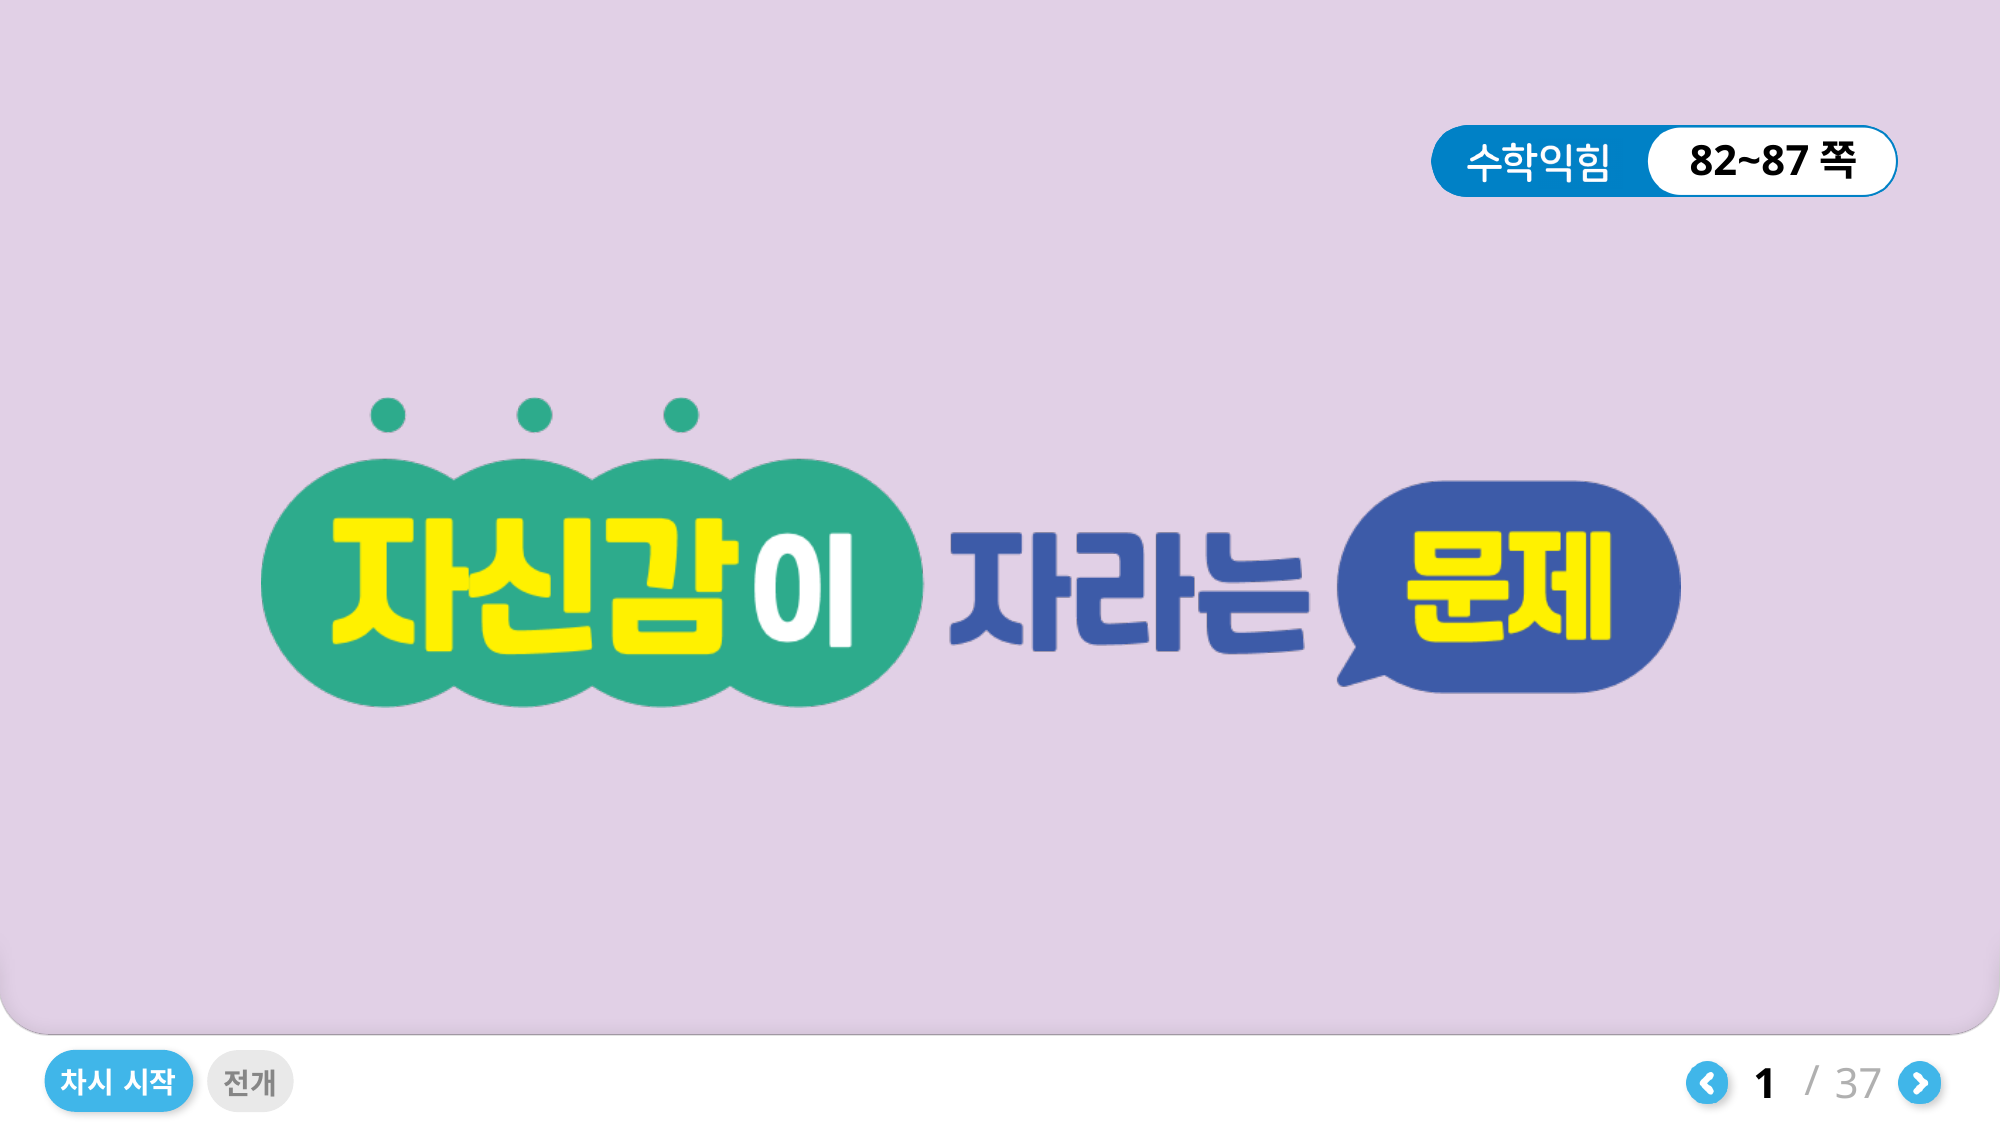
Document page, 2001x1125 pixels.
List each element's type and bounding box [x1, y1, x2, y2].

picture [0, 929, 2000, 1125]
text_box [1685, 1061, 1941, 1104]
text_box [38, 1048, 297, 1114]
picture [261, 397, 1681, 708]
text_box [1430, 125, 1899, 197]
